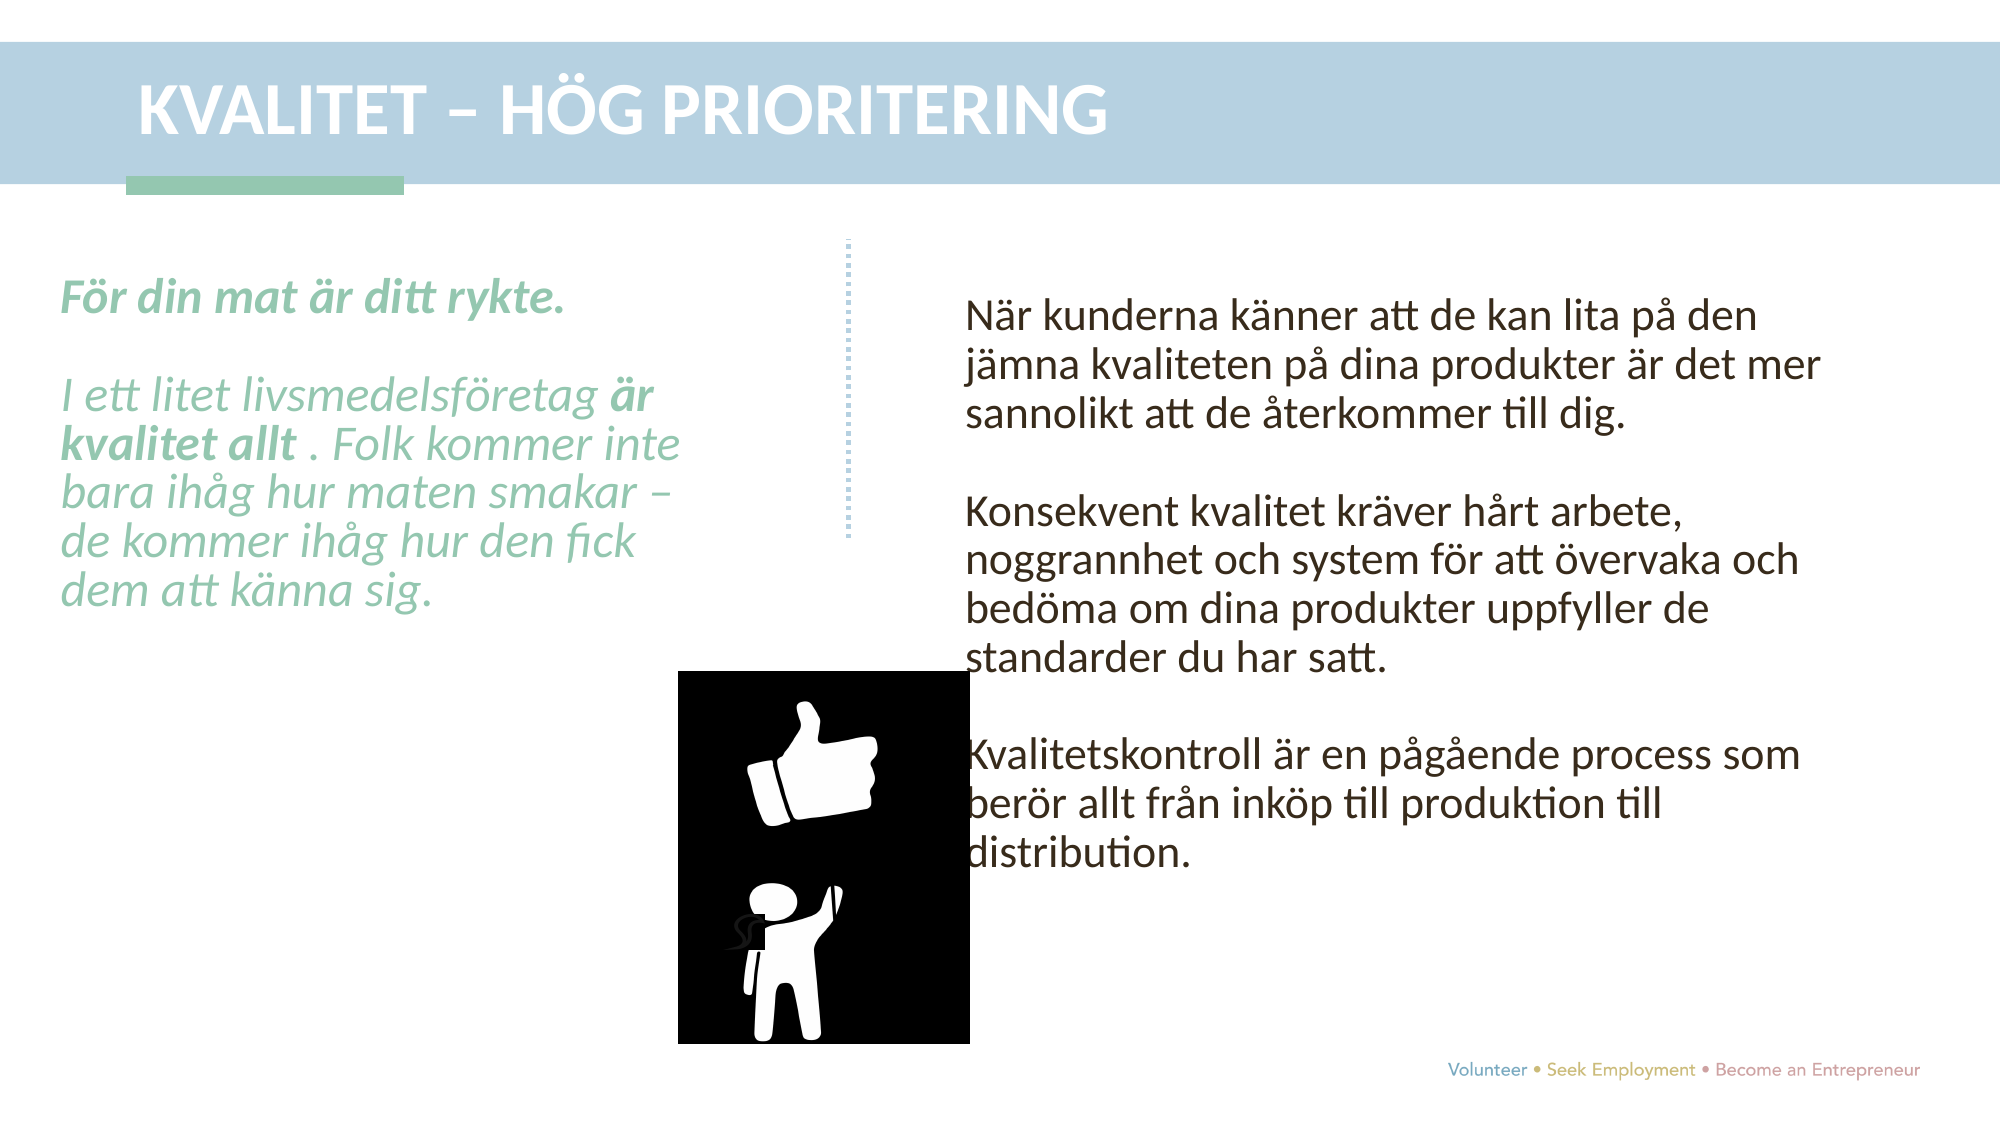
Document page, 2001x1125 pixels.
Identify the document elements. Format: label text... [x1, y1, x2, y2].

list KVALITET – HÖG PRIORITERING [123, 51, 1913, 170]
picture [1418, 1046, 1971, 1103]
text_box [678, 671, 970, 1044]
text_box För din mat är ditt rykte. I ett litet livsmedelsföretag är kvalitet allt . Folk kommer inte bara ihåg hur maten smakar – de kommer ihåg hur den fick dem att känna sig. [45, 267, 698, 657]
text_box När kunderna känner att de kan lita på den jämna kvaliteten på dina produkter är det mer sannolikt att de återkommer till dig. Konsekvent kvalitet kräver hårt arbete, noggrannhet och system för att övervaka och bedöma om dina produkter uppfyller de standarder du har satt. Kvalitetskontroll är en pågående process som berör allt från inköp till produktion till distribution. [949, 283, 1856, 934]
